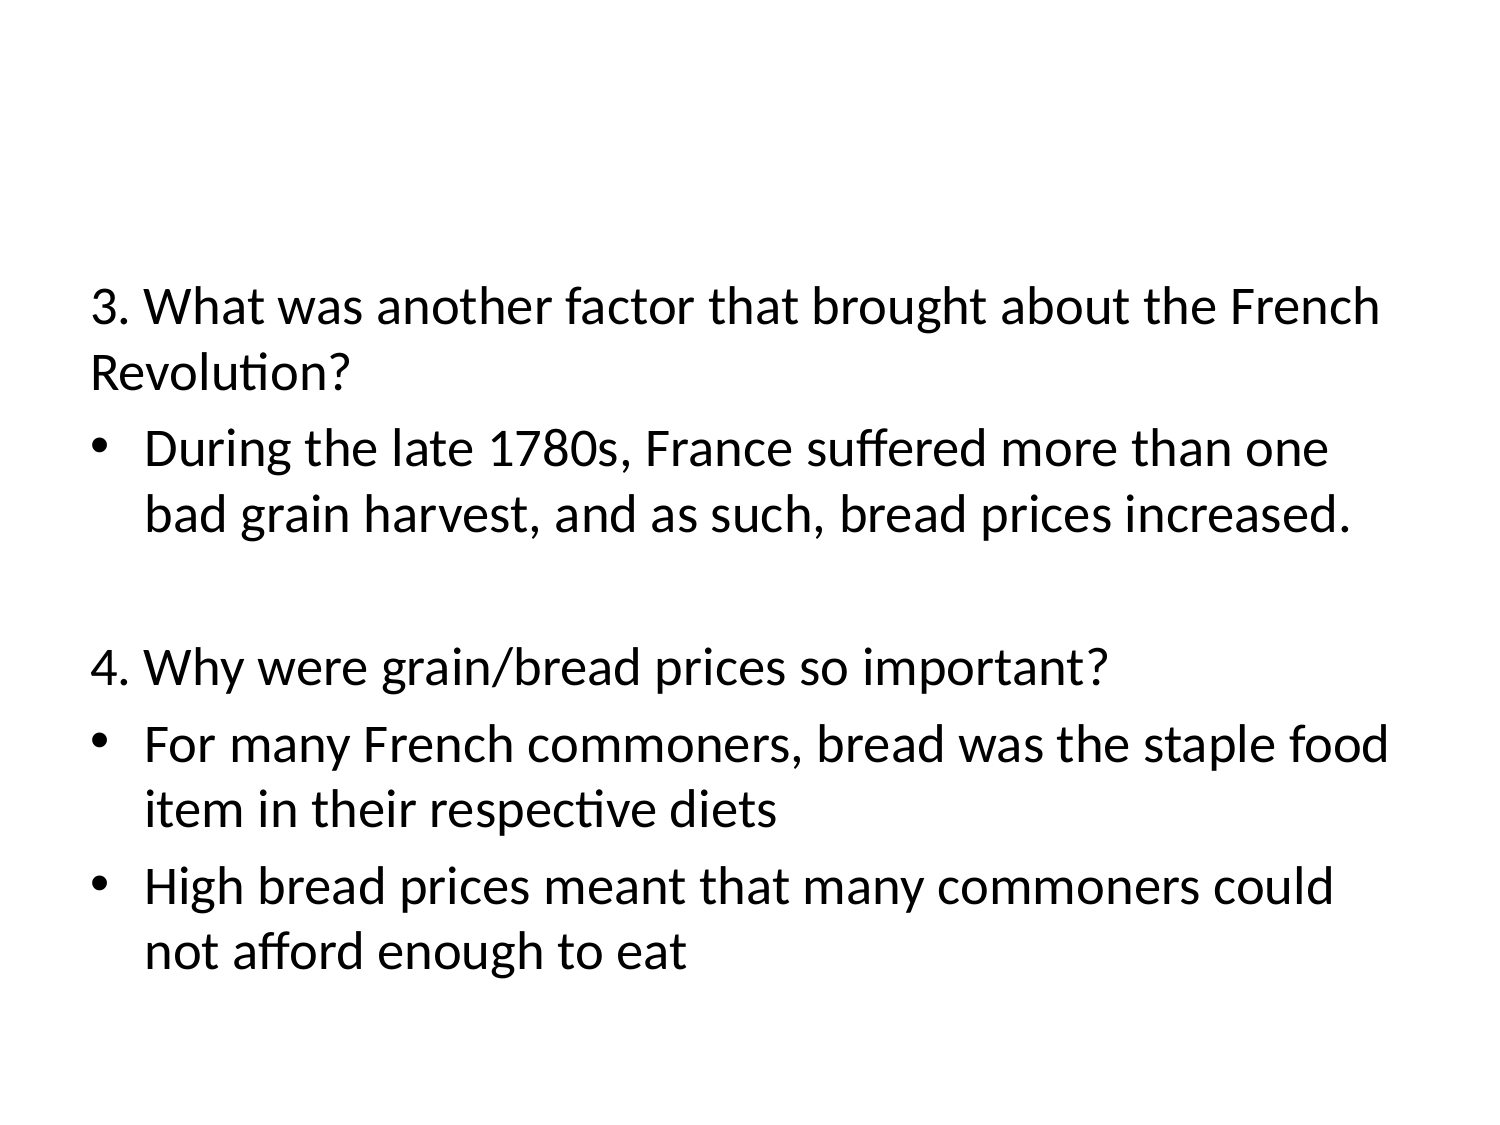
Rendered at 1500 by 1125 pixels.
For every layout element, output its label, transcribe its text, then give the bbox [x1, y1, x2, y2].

list 3. What was another factor that brought about the French Revolution? During the late 1780s, France suffered more than one bad grain harvest, and as such, bread prices increased. 4. Why were grain/bread prices so important? For many French commoners, bread was the staple food item in their respective diets High bread prices meant that many commoners could not afford enough to eat [75, 262, 1425, 1005]
